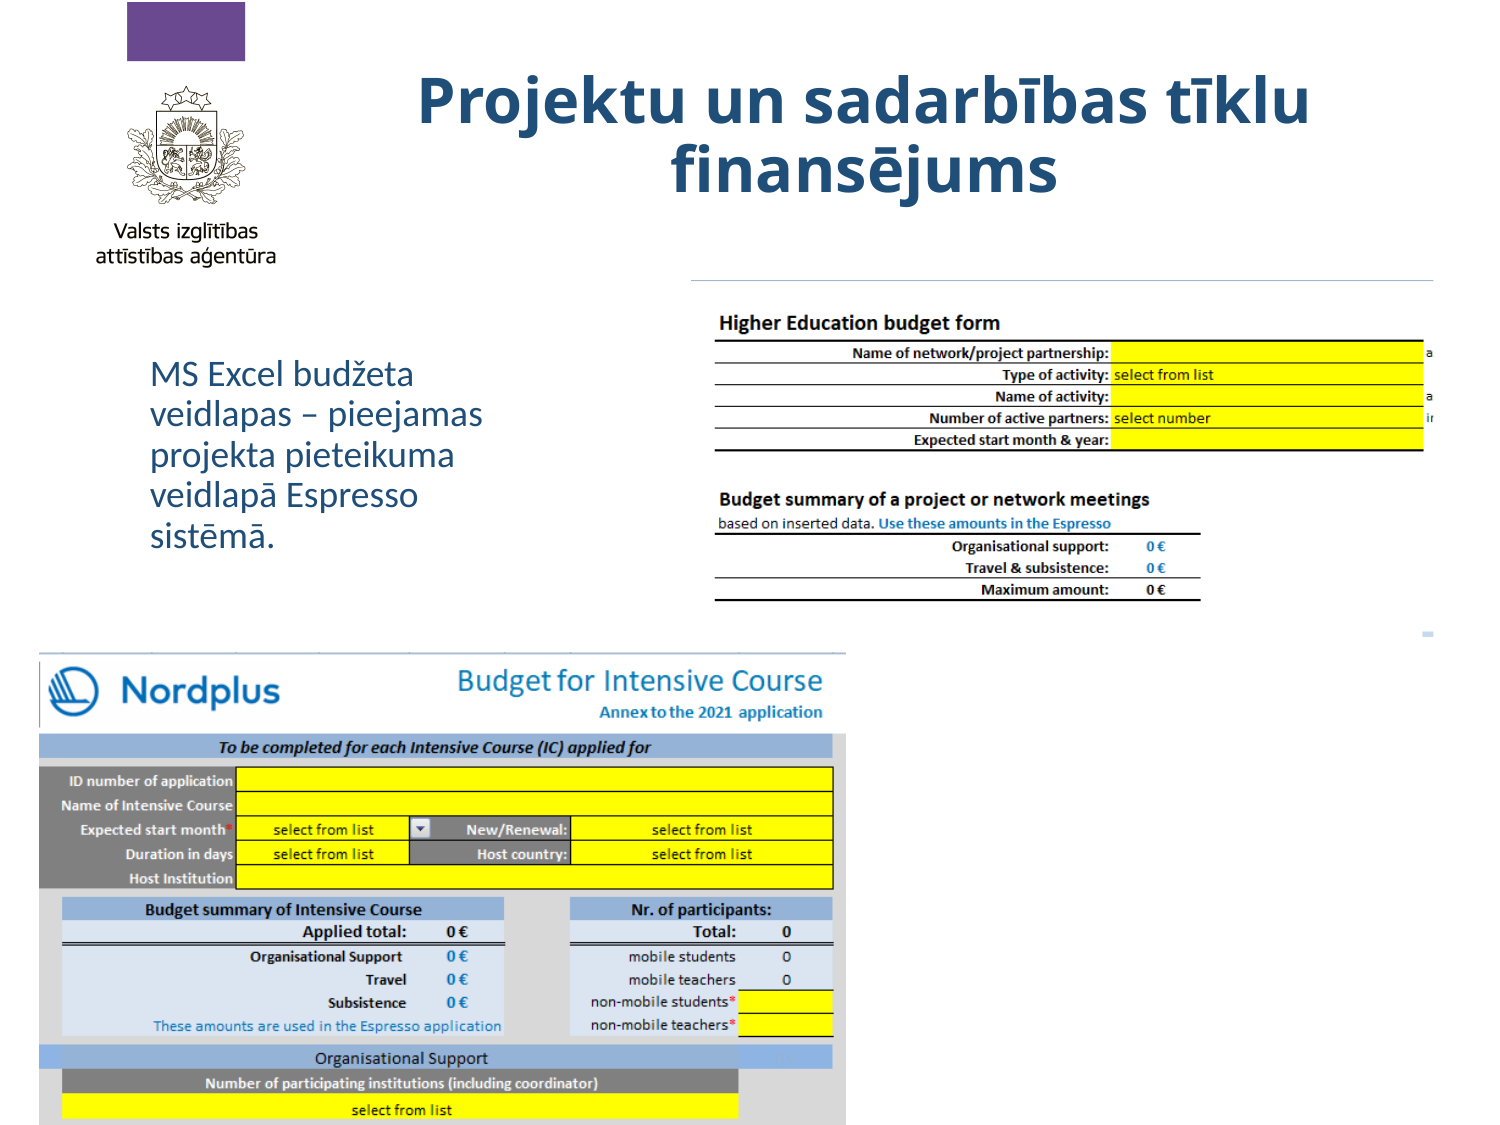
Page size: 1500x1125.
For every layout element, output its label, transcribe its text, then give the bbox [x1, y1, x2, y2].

picture [0, 0, 1500, 1125]
title Projektu un sadarbības tīklu finansējums [333, 59, 1397, 215]
text_box MS Excel budžeta veidlapas – pieejamas projekta pieteikuma veidlapā Espresso sistēmā. [135, 346, 534, 564]
